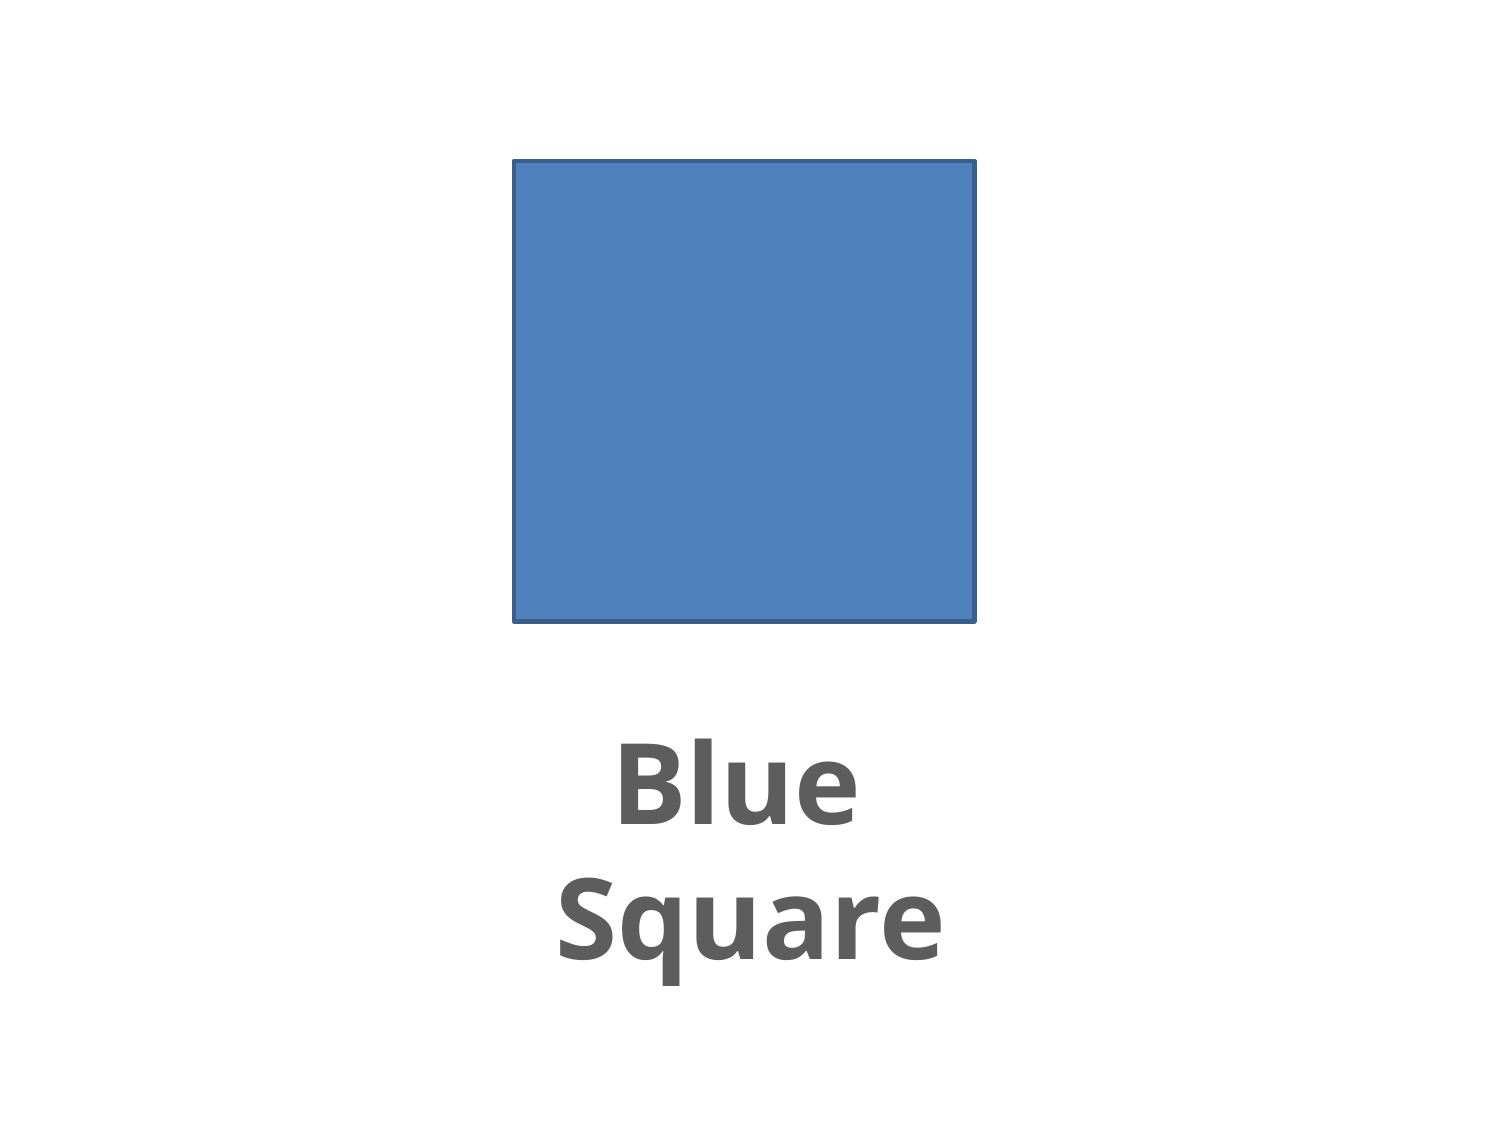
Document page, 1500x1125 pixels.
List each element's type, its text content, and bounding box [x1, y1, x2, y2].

text_box [512, 159, 977, 624]
text_box Blue Square [540, 704, 961, 990]
